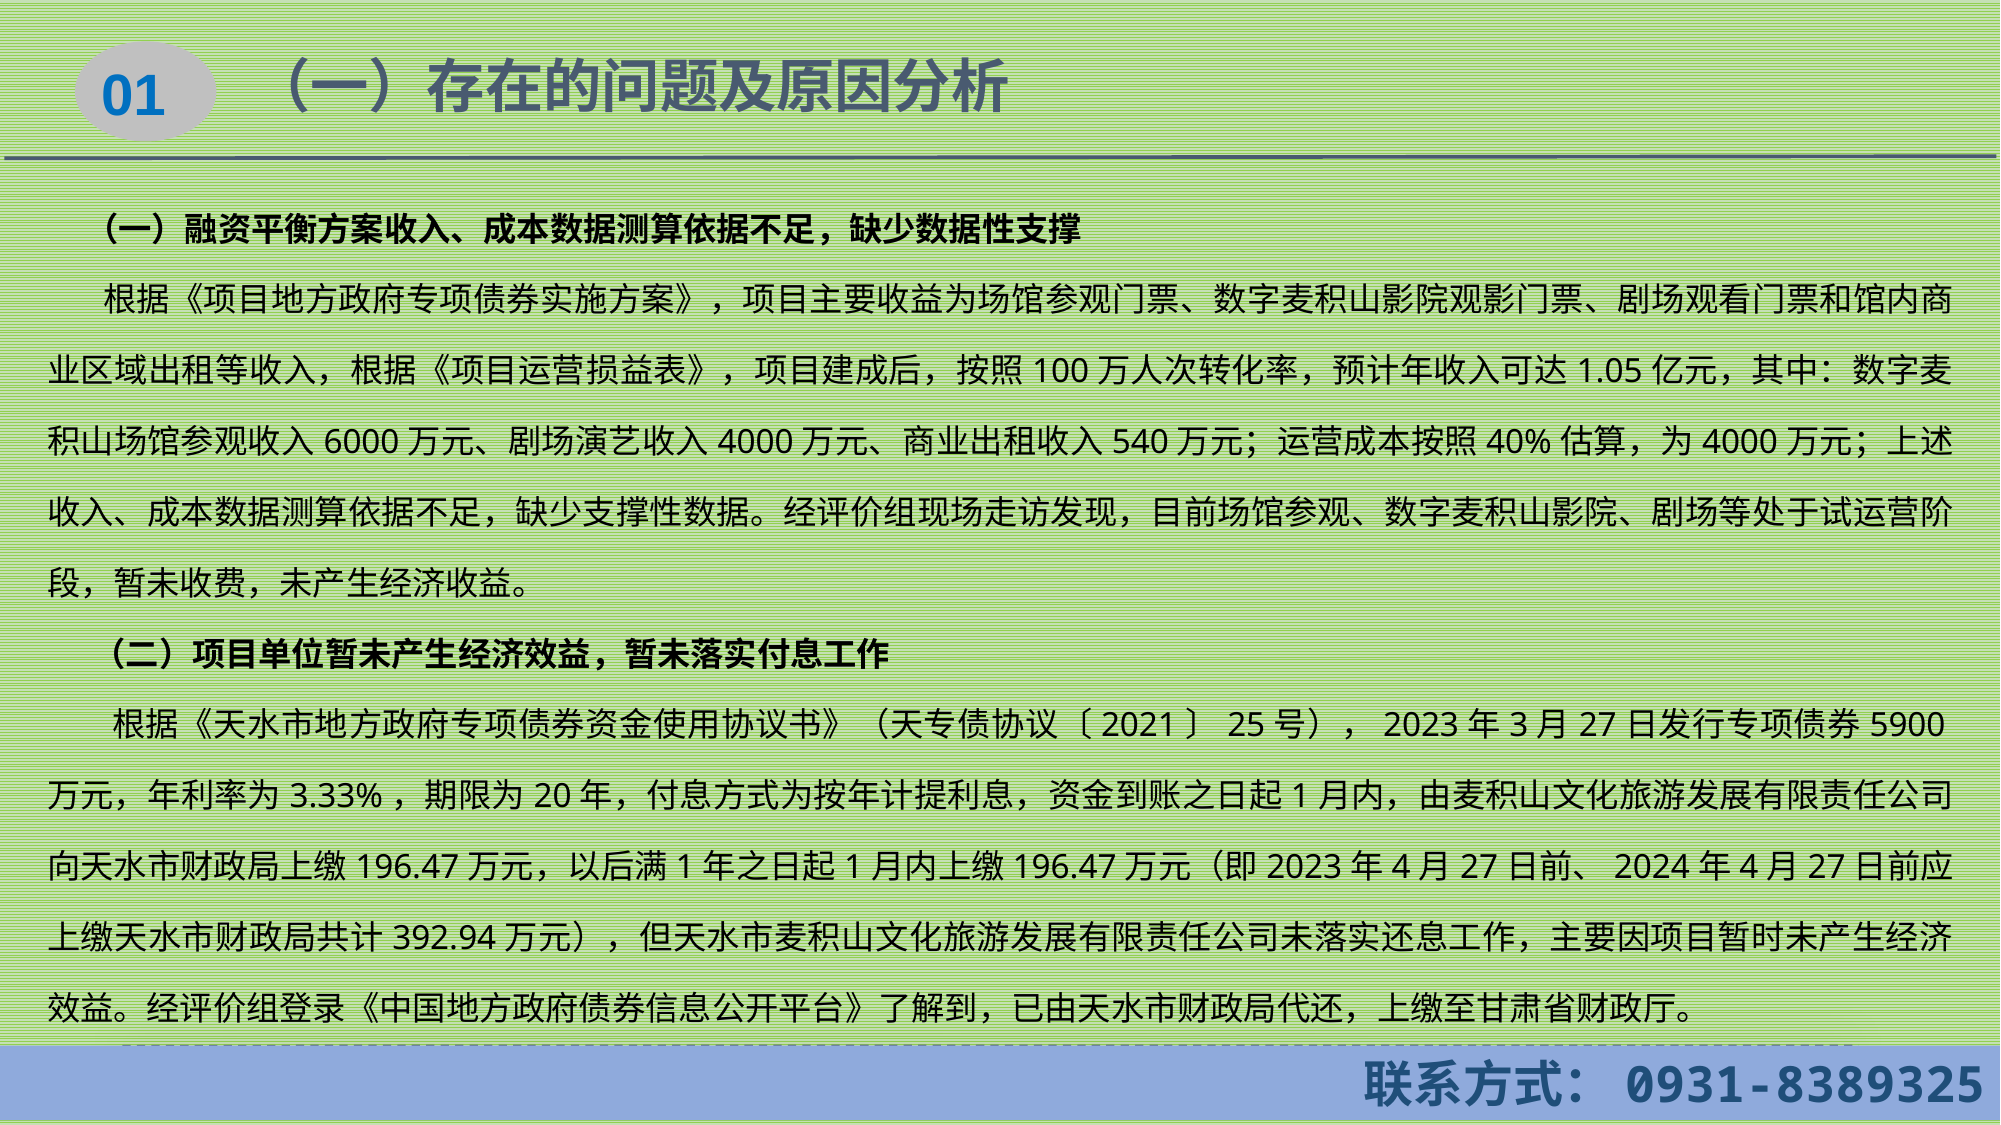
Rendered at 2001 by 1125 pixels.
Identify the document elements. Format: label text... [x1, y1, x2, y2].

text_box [74, 41, 1147, 142]
text_box 联系方式：0931-8389325 [0, 1045, 2000, 1121]
text_box （一）融资平衡方案收入、成本数据测算依据不足，缺少数据性支撑 根据《项目地方政府专项债券实施方案》，项目主要收益为场馆参观门票、数字麦积山影院观影门票、剧场观看门票和馆内商业区域出租等收入，根据《项目运营损益表》，项目建成后，按照100万人次转化率，预计年收入可达1.05亿元，其中：数字麦积山场馆参观收入6000万元、剧场演艺收入4000万元、商业出租收入540万元；运营成本按照40%估算，为4000万元；上述收入、成本数据测算依据不足，缺少支撑性数据。经评价组现场走访发现，目前场馆参观、数字麦积山影院、剧场等处于试运营阶段，暂未收费，未产生经济收益。 （二）项目单位暂未产生经济效益，暂未落实付息工作 根据《天水市地方政府专项债券资金使用协议书》（天专债协议〔2021〕25号），2023年3月27日发行专项债券5900万元，年利率为3.33%，期限为20年，付息方式为按年计提利息，资金到账之日起1月内，由麦积山文化旅游发展有限责任公司向天水市财政局上缴196.47万元，以后满1年之日起1月内上缴196.47万元（即2023年4月27日前、2024年4月27日前应上缴天水市财政局共计392.94万元），但天水市麦积山文化旅游发展有限责任公司未落实还息工作，主要因项目暂时未产生经济效益。经评价组登录《中国地方政府债券信息公开平台》了解到，已由天水市财政局代还，上缴至甘肃省财政厅。 [32, 169, 1969, 1007]
